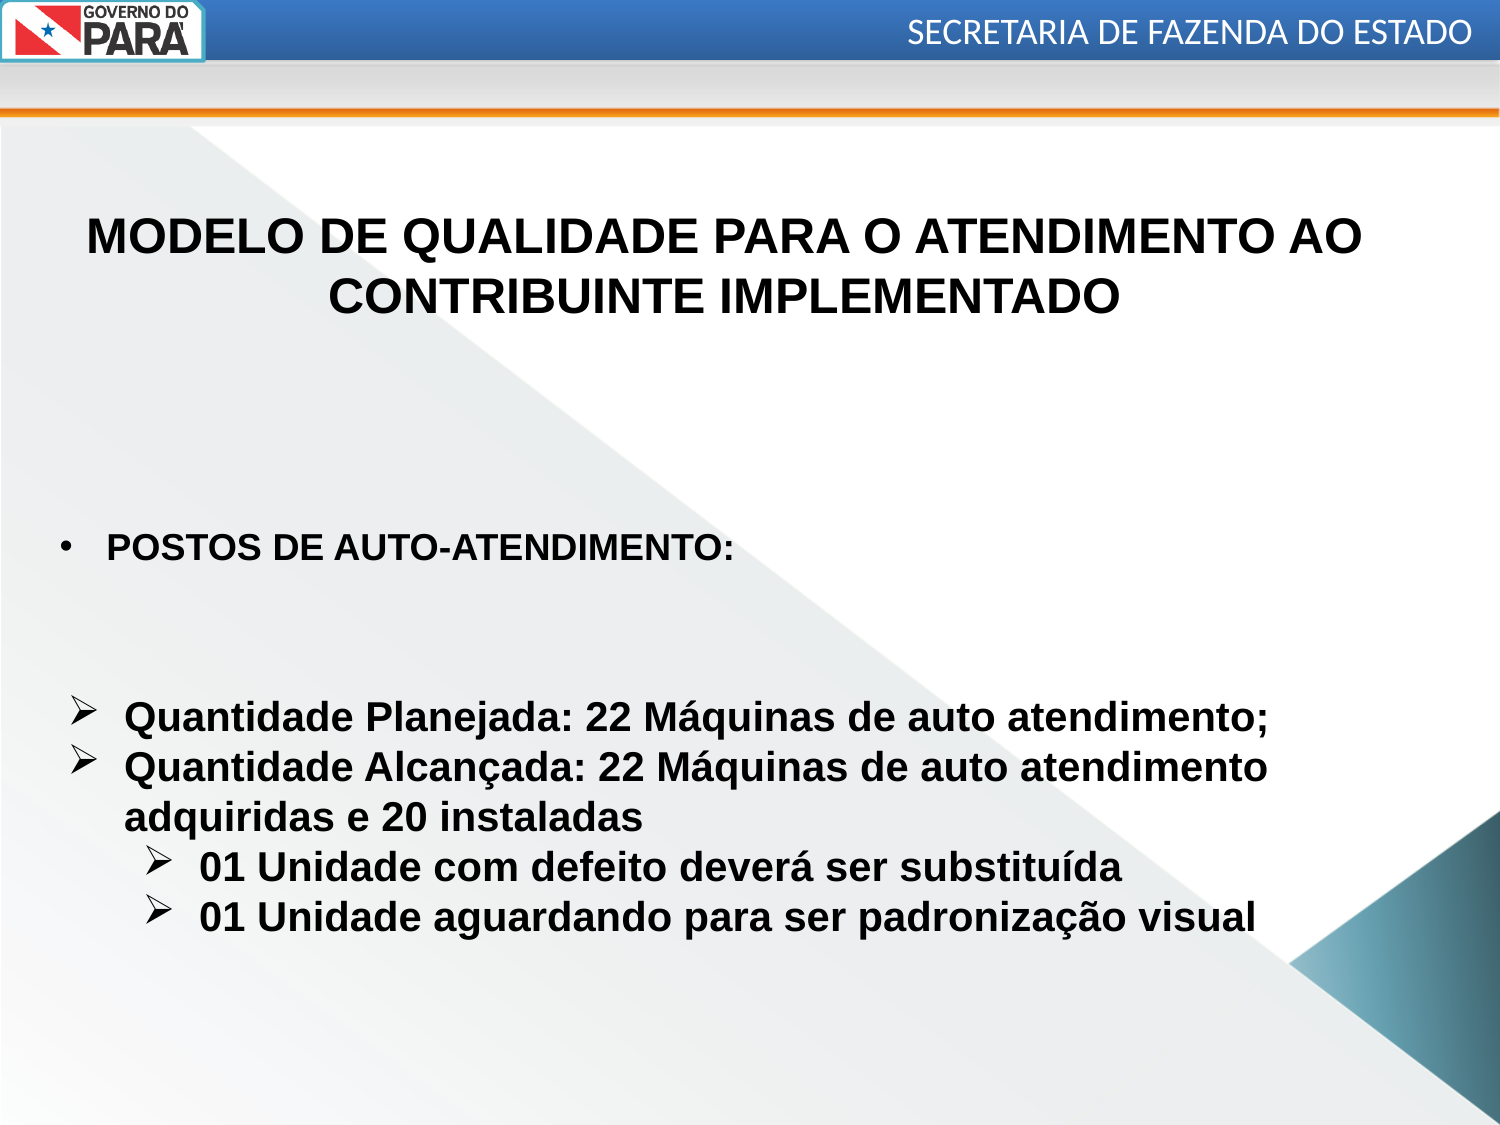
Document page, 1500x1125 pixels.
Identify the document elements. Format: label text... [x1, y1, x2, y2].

text_box POSTOS DE AUTO-ATENDIMENTO: [44, 515, 751, 575]
text_box Quantidade Planejada: 22 Máquinas de auto atendimento; Quantidade Alcançada: 22 Máquinas de auto atendimento adquiridas e 20 instaladas 01 Unidade com defeito deverá ser substituída 01 Unidade aguardando para ser padronização visual [53, 682, 1306, 948]
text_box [0, 0, 204, 61]
picture [0, 60, 1500, 1125]
text_box MODELO DE QUALIDADE PARA O ATENDIMENTO AO CONTRIBUINTE IMPLEMENTADO [15, 196, 1436, 331]
text_box SECRETARIA DE FAZENDA DO ESTADO [205, 0, 1500, 60]
